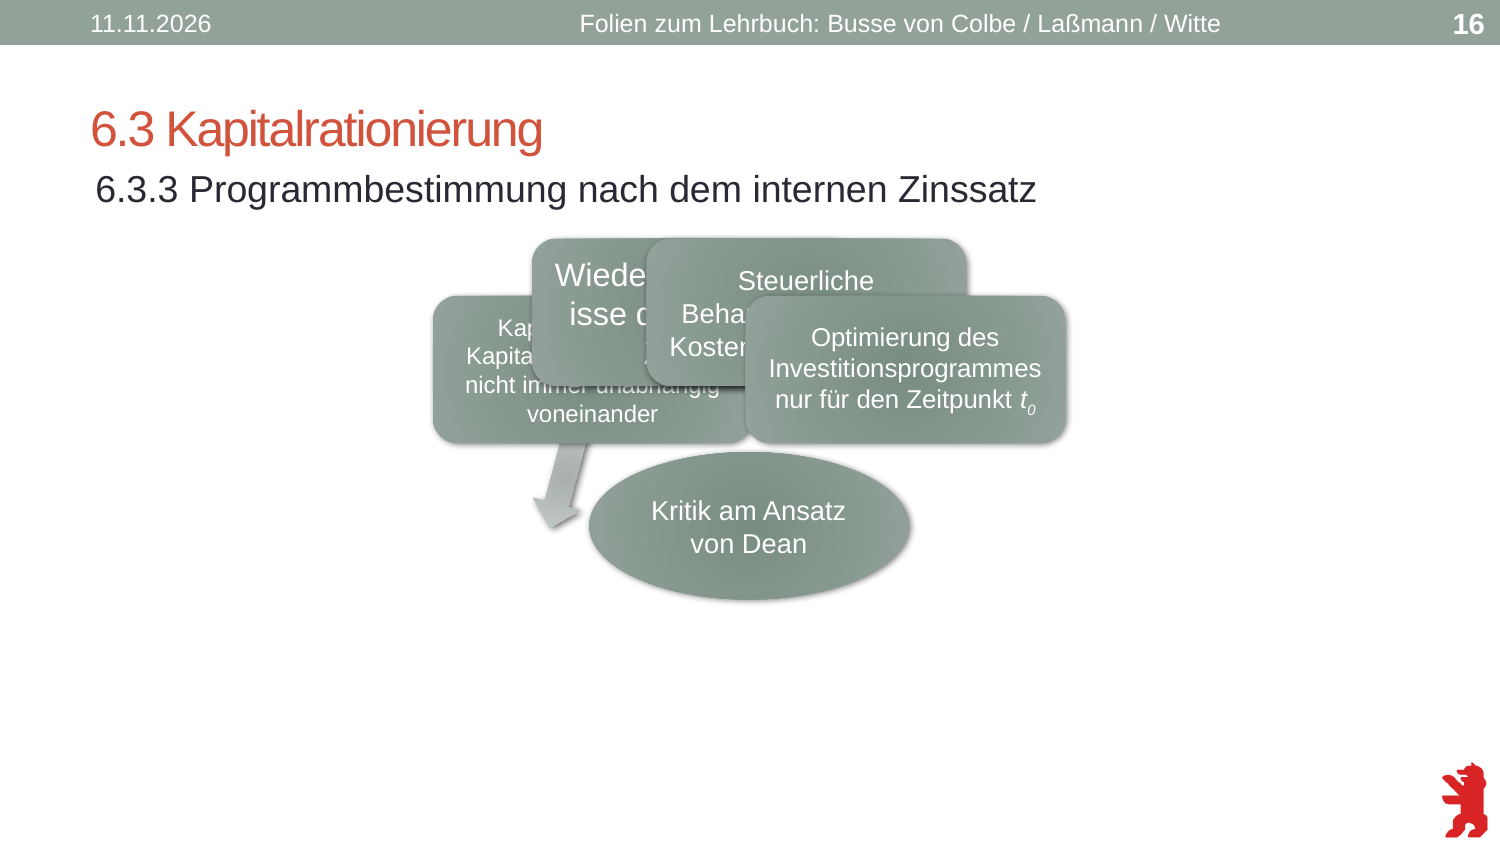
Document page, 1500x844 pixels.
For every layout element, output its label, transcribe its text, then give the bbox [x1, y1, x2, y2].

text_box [108, 230, 1390, 821]
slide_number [75, 2, 550, 43]
text_box 6.3.3 Programmbestimmung nach dem internen Zinssatz [80, 157, 1053, 217]
title 6.3 Kapitalrationierung [75, 65, 1425, 188]
slide_number 16 [1325, 2, 1500, 43]
footer Folien zum Lehrbuch: Busse von Colbe / Laßmann / Witte [562, 2, 1238, 43]
picture [1434, 760, 1500, 844]
